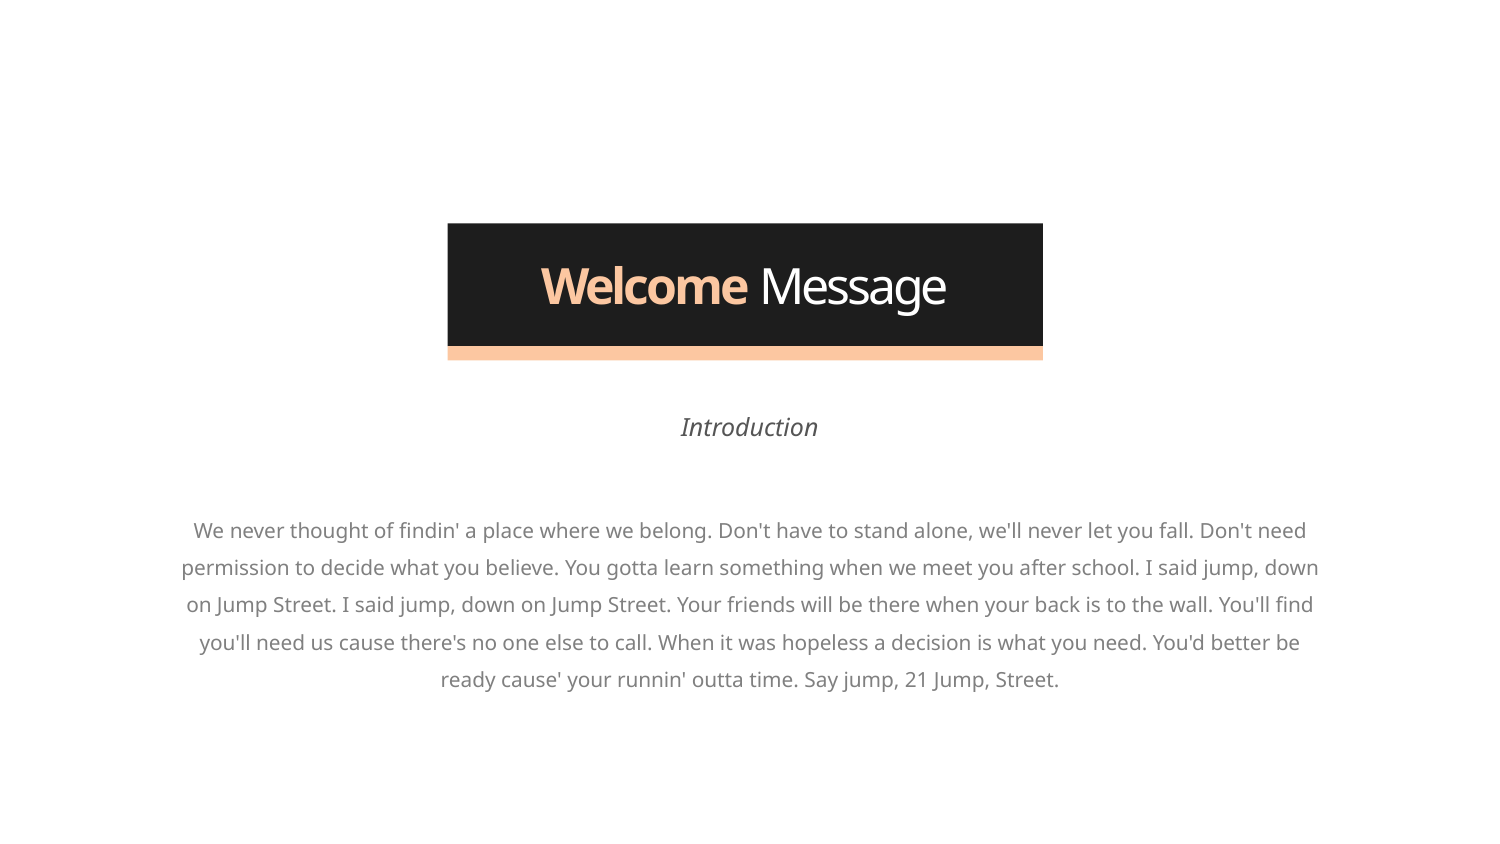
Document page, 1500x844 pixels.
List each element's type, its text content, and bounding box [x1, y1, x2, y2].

text_box [445, 344, 1045, 362]
text_box [445, 221, 1045, 345]
title Welcome Message [447, 232, 1043, 337]
text_box We never thought of findin' a place where we belong. Don't have to stand alone, we'll never let you fall. Don't need permission to decide what you believe. You gotta learn something when we meet you after school. I said jump, down on Jump Street. I said jump, down on Jump Street. Your friends will be there when your back is to the wall. You'll find you'll need us cause there's no one else to call. When it was hopeless a decision is what you need. You'd better be ready cause' your runnin' outta time. Say jump, 21 Jump, Street. [159, 497, 1341, 700]
subtitle Introduction [376, 402, 1124, 460]
